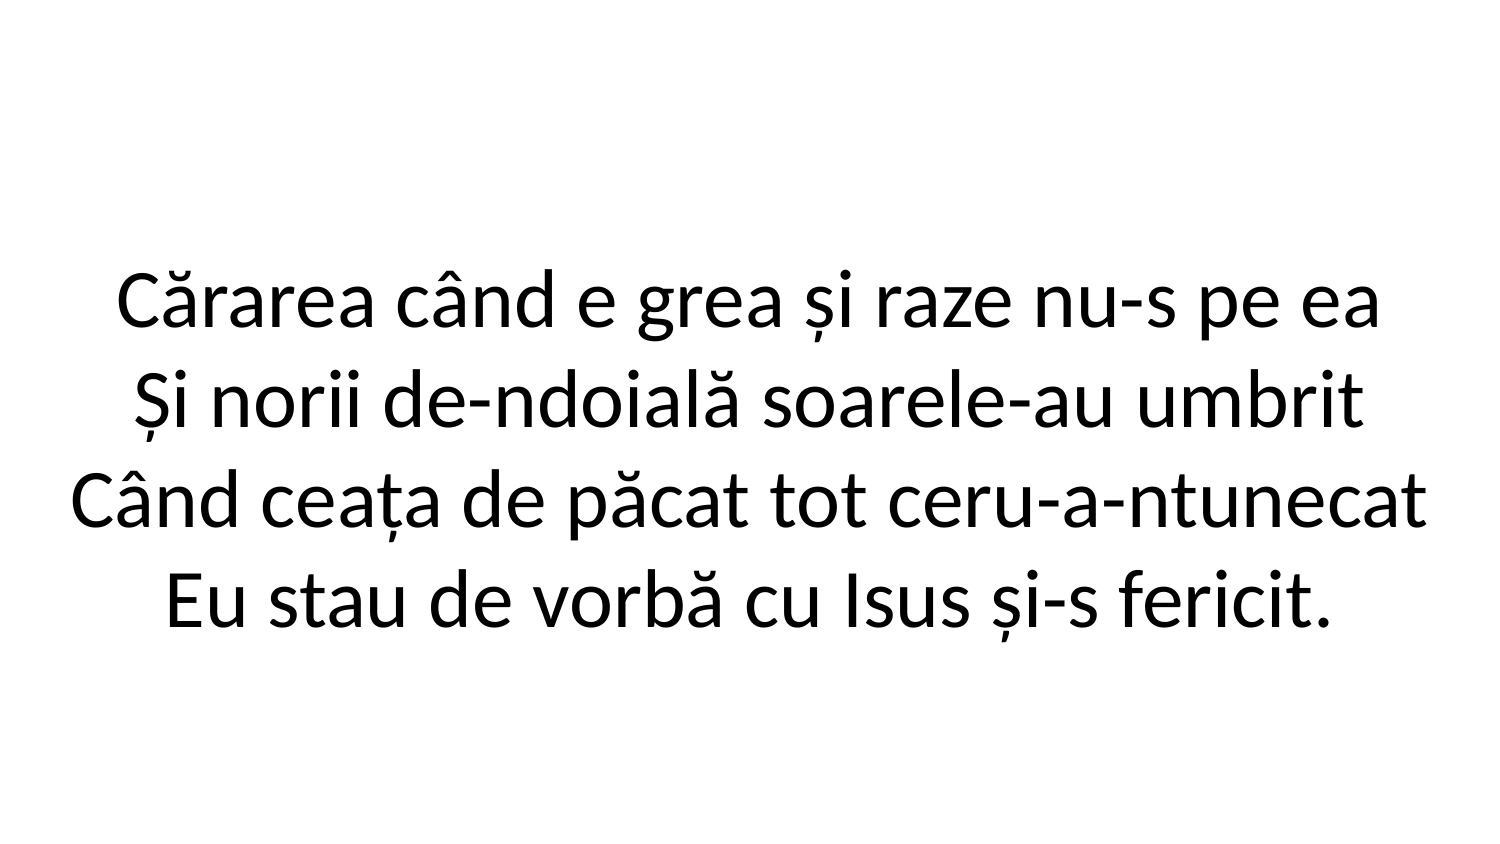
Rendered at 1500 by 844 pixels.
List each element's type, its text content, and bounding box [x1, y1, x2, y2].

text_box Cărarea când e grea și raze nu-s pe ea Și norii de-ndoială soarele-au umbrit Când ceața de păcat tot ceru-a-ntunecat Eu stau de vorbă cu Isus și-s fericit. [55, 192, 1445, 652]
